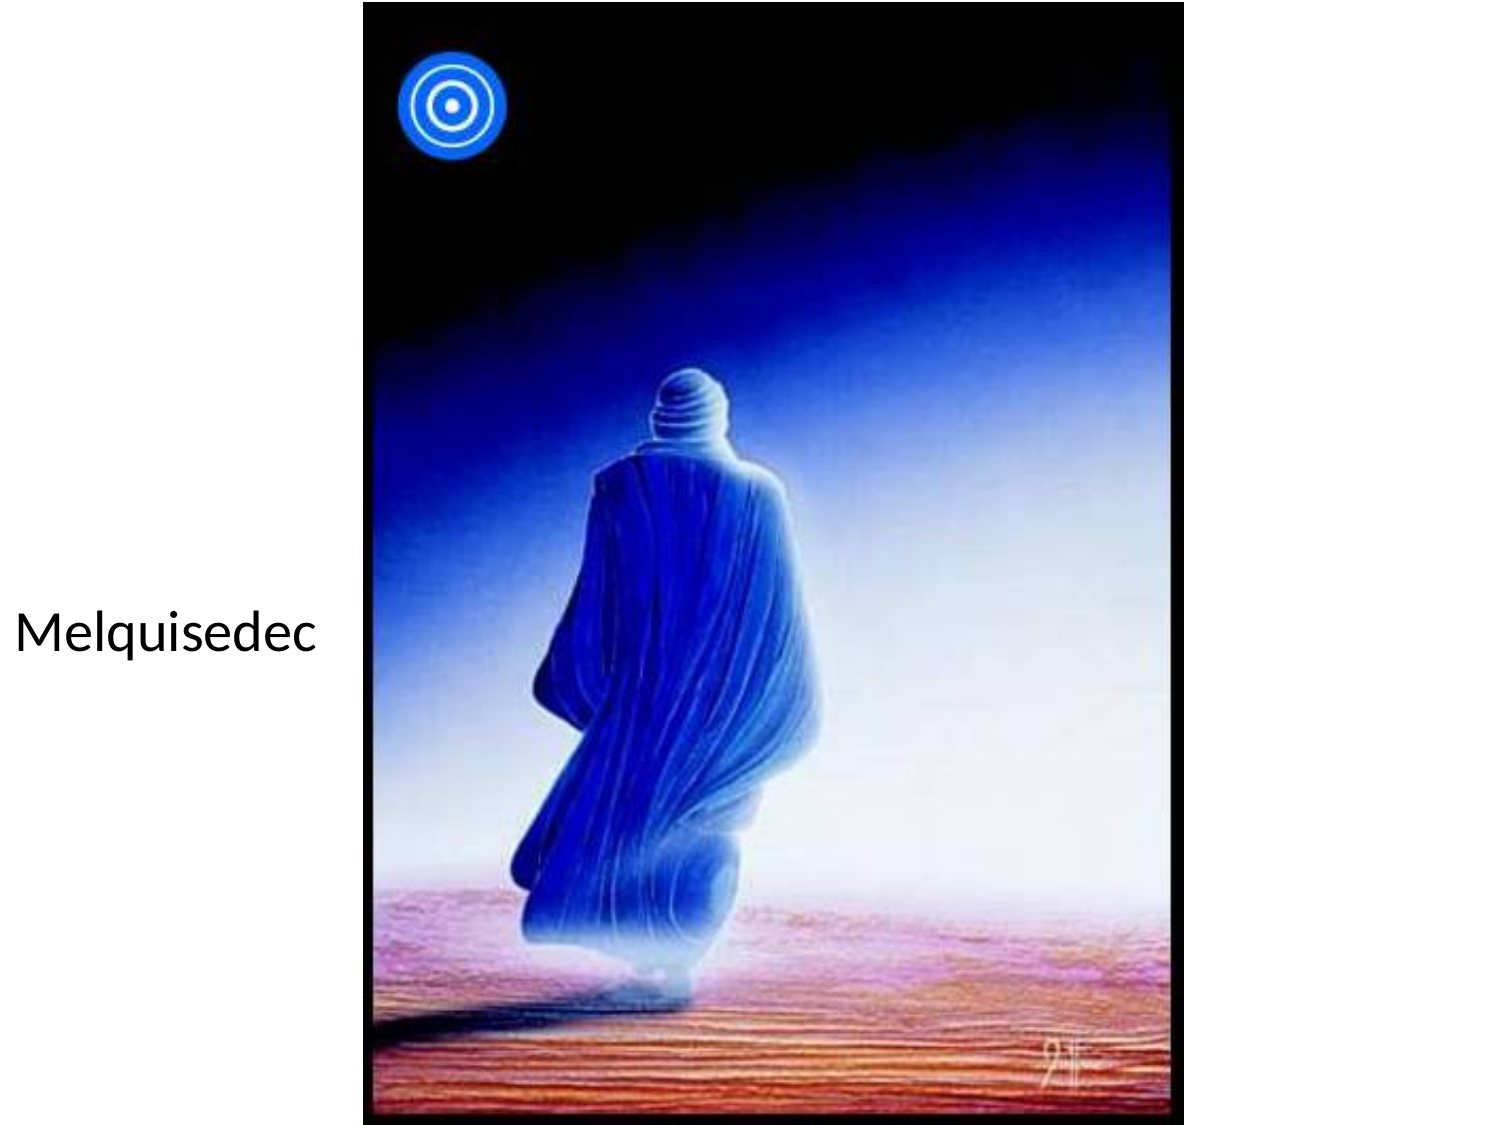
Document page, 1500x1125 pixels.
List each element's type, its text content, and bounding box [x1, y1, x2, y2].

text_box Melquisedec [0, 585, 358, 671]
picture [363, 2, 1184, 1125]
